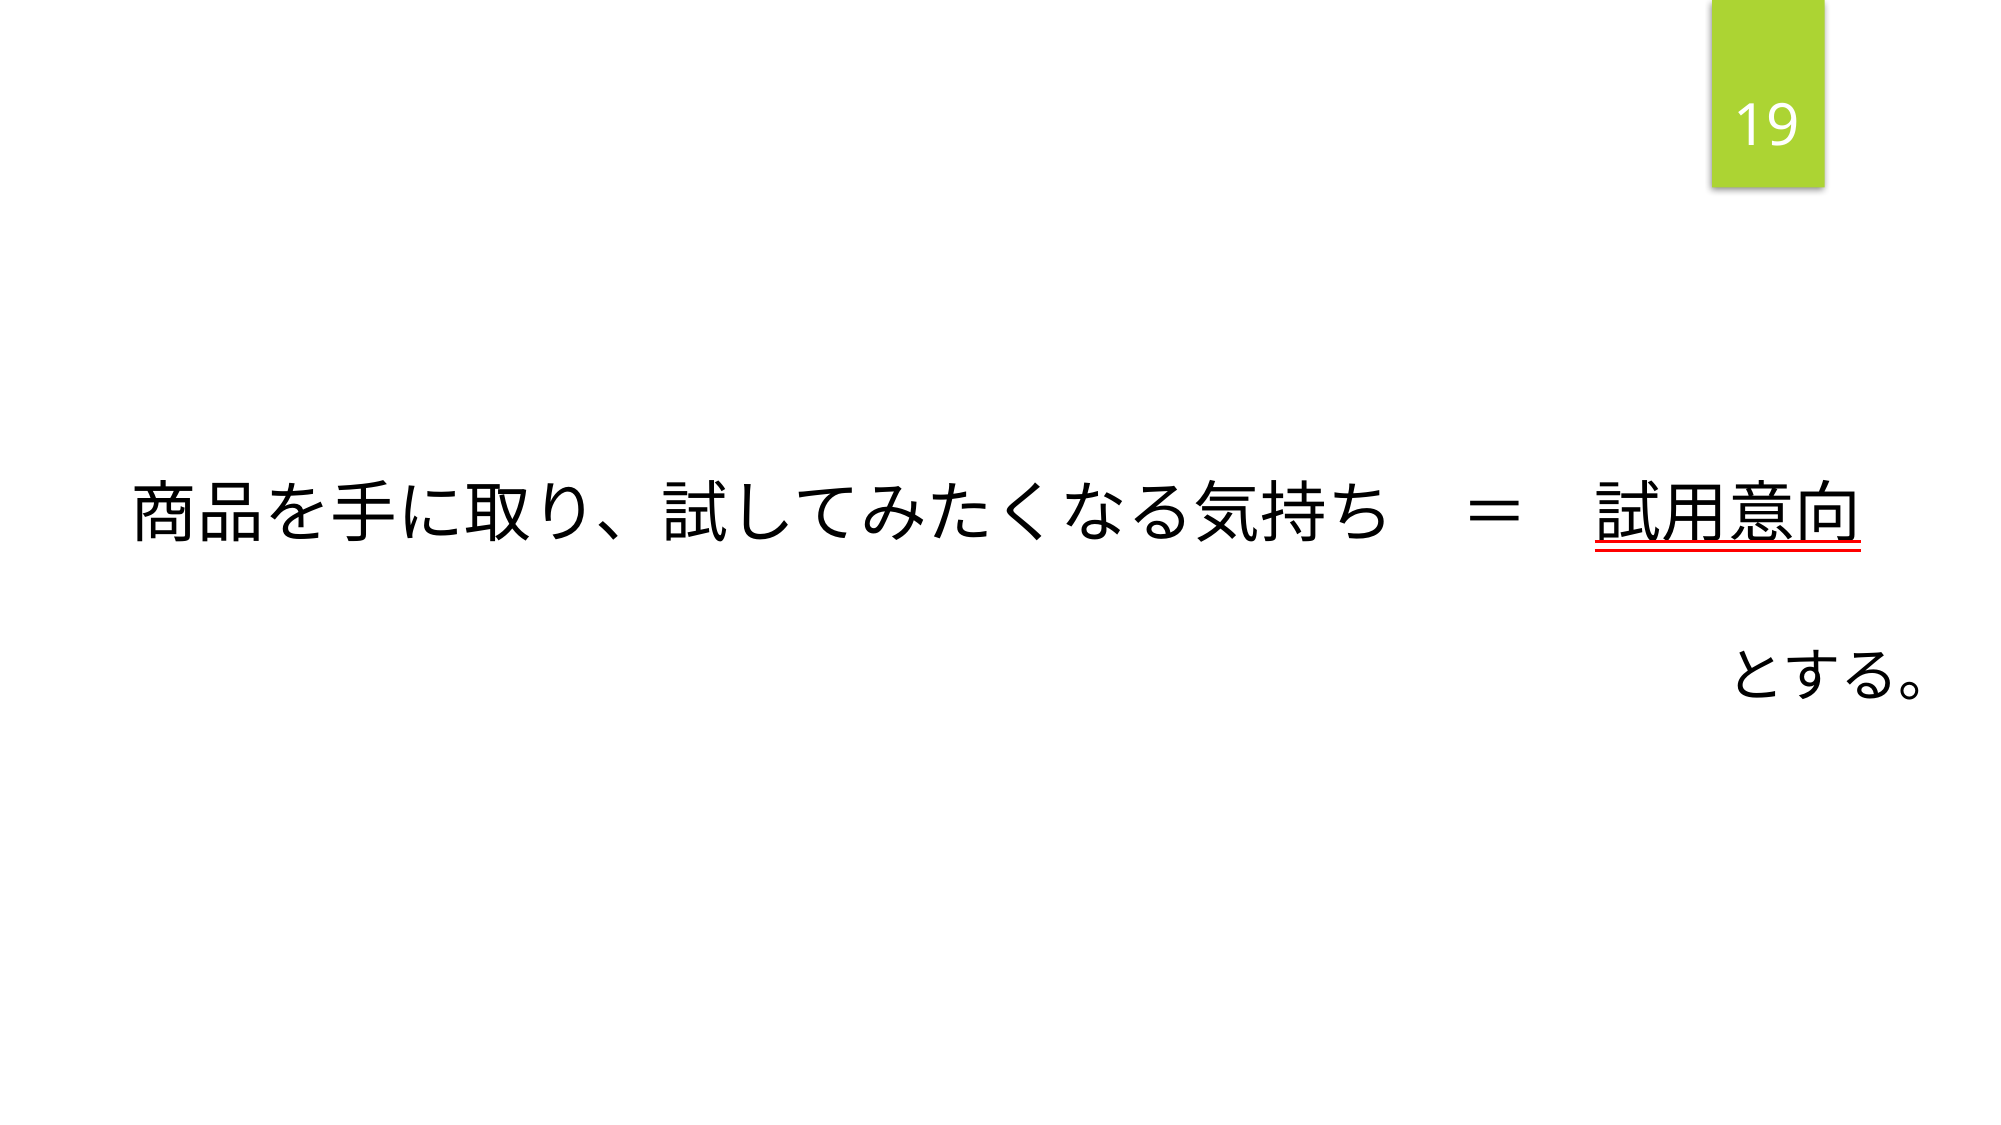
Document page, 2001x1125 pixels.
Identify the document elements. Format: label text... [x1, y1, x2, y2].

text_box 商品を手に取り、試してみたくなる気持ち ＝ 試用意向 とする。 [42, 462, 1950, 877]
slide_number 19 [1698, 48, 1836, 175]
